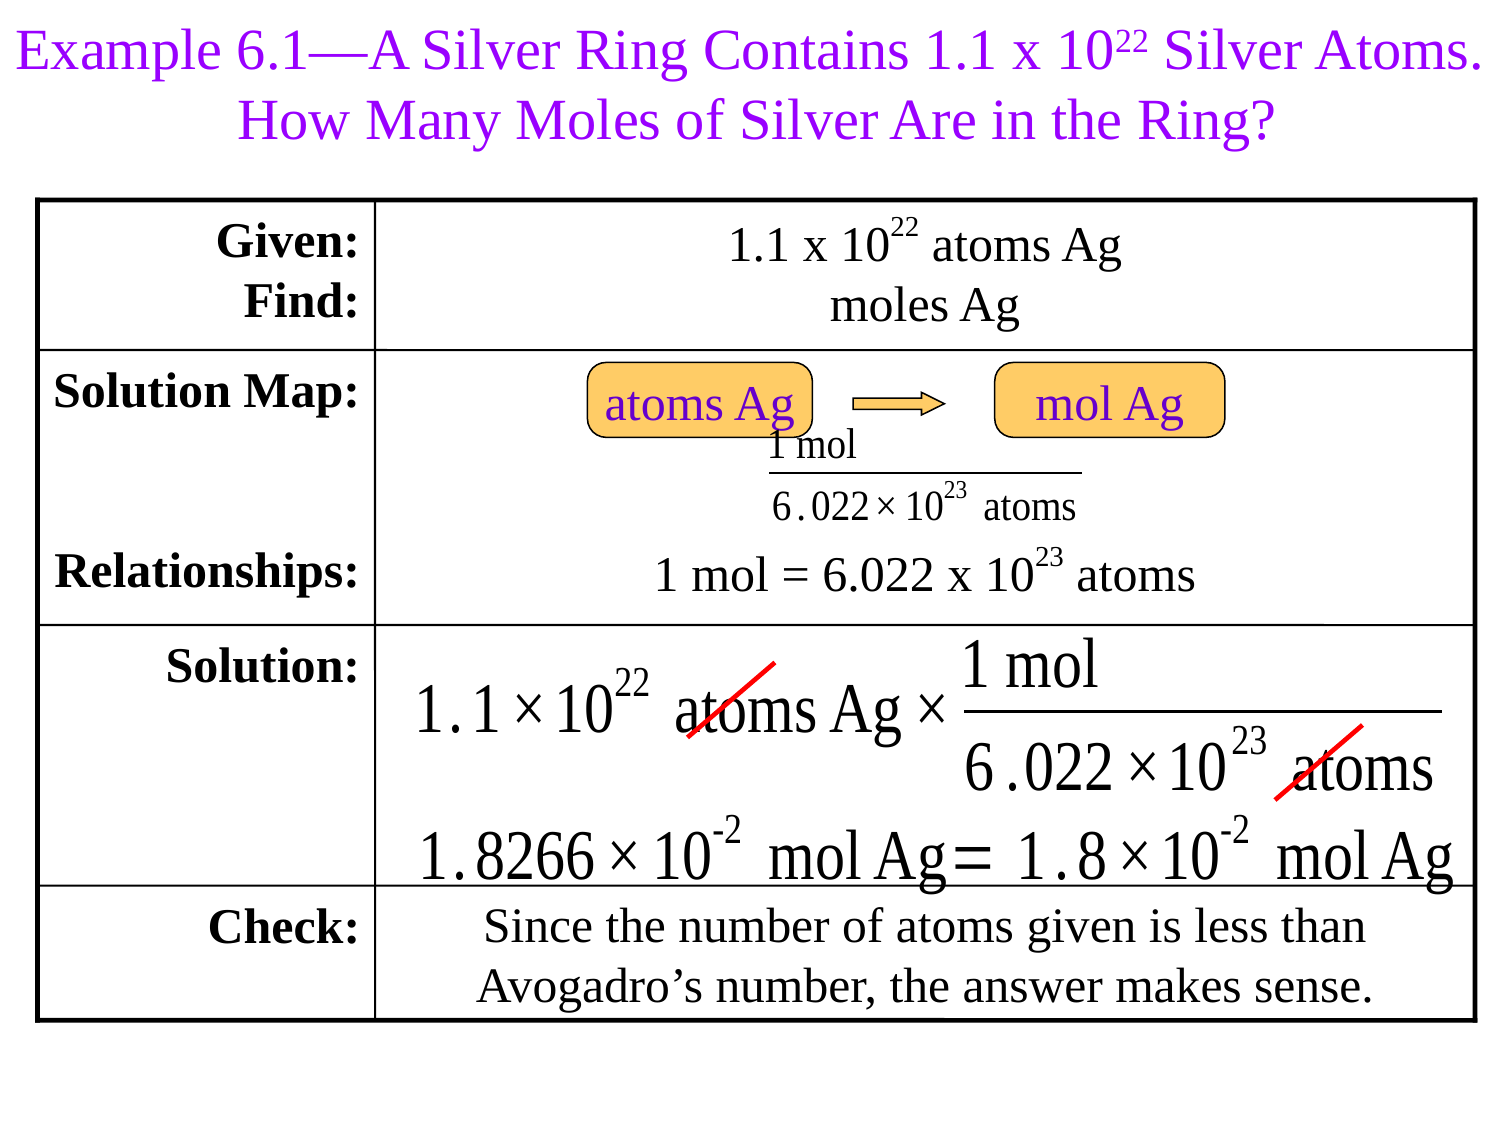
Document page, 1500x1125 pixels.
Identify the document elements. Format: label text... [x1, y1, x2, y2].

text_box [587, 362, 1226, 438]
text_box 1 mol = 6.022 x 1023 atoms [376, 351, 1475, 625]
text_box Check: [38, 886, 375, 1021]
text_box Since the number of atoms given is less than Avogadro’s number, the answer makes sense. [376, 886, 1475, 1020]
text_box 1.1 x 1022 atoms Ag moles Ag [376, 201, 1475, 350]
text_box Solution Map: Relationships: [38, 350, 375, 624]
text_box [774, 626, 1475, 885]
text_box Given: Find: [37, 199, 375, 350]
text_box Example 6.1—A Silver Ring Contains 1.1 x 1022 Silver Atoms. How Many Moles of Silver Are in the Ring? [0, 24, 1500, 138]
text_box Solution: [38, 625, 375, 885]
